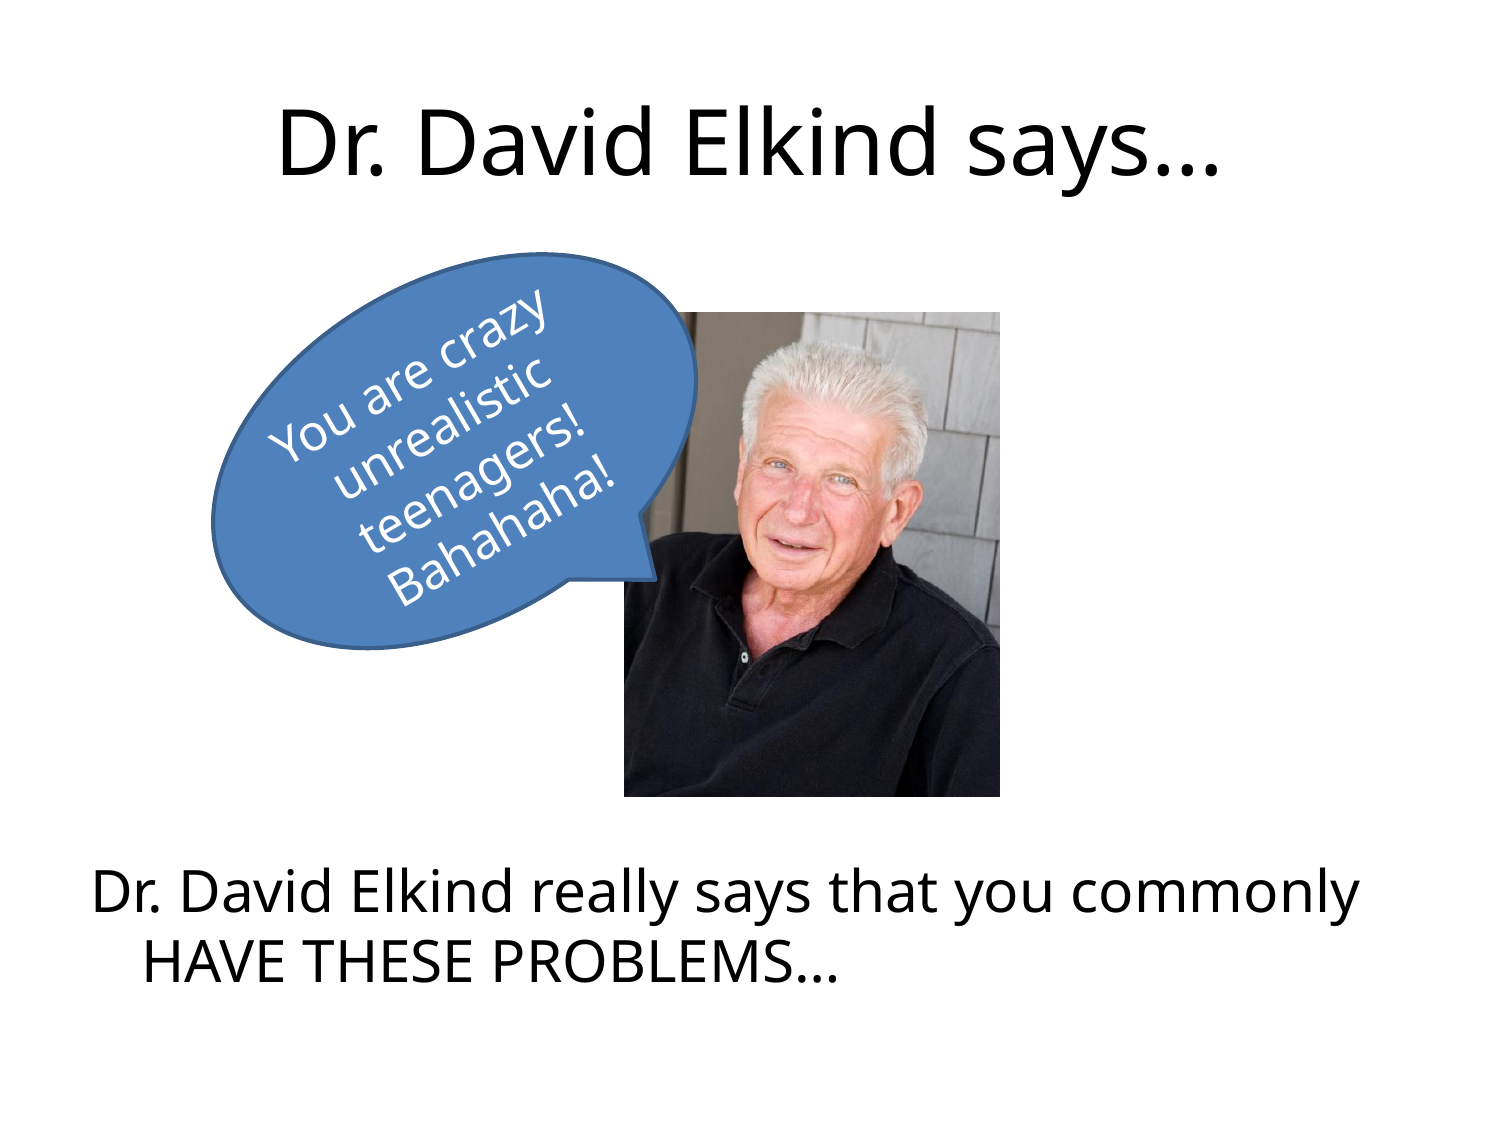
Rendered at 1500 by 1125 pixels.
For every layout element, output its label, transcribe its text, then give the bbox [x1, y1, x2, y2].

title Dr. David Elkind says… [75, 45, 1425, 233]
text_box You are crazy unrealistic teenagers! Bahahaha! [211, 252, 677, 651]
list Dr. David Elkind really says that you commonly HAVE THESE PROBLEMS… [75, 262, 1425, 1005]
picture [624, 312, 1001, 798]
